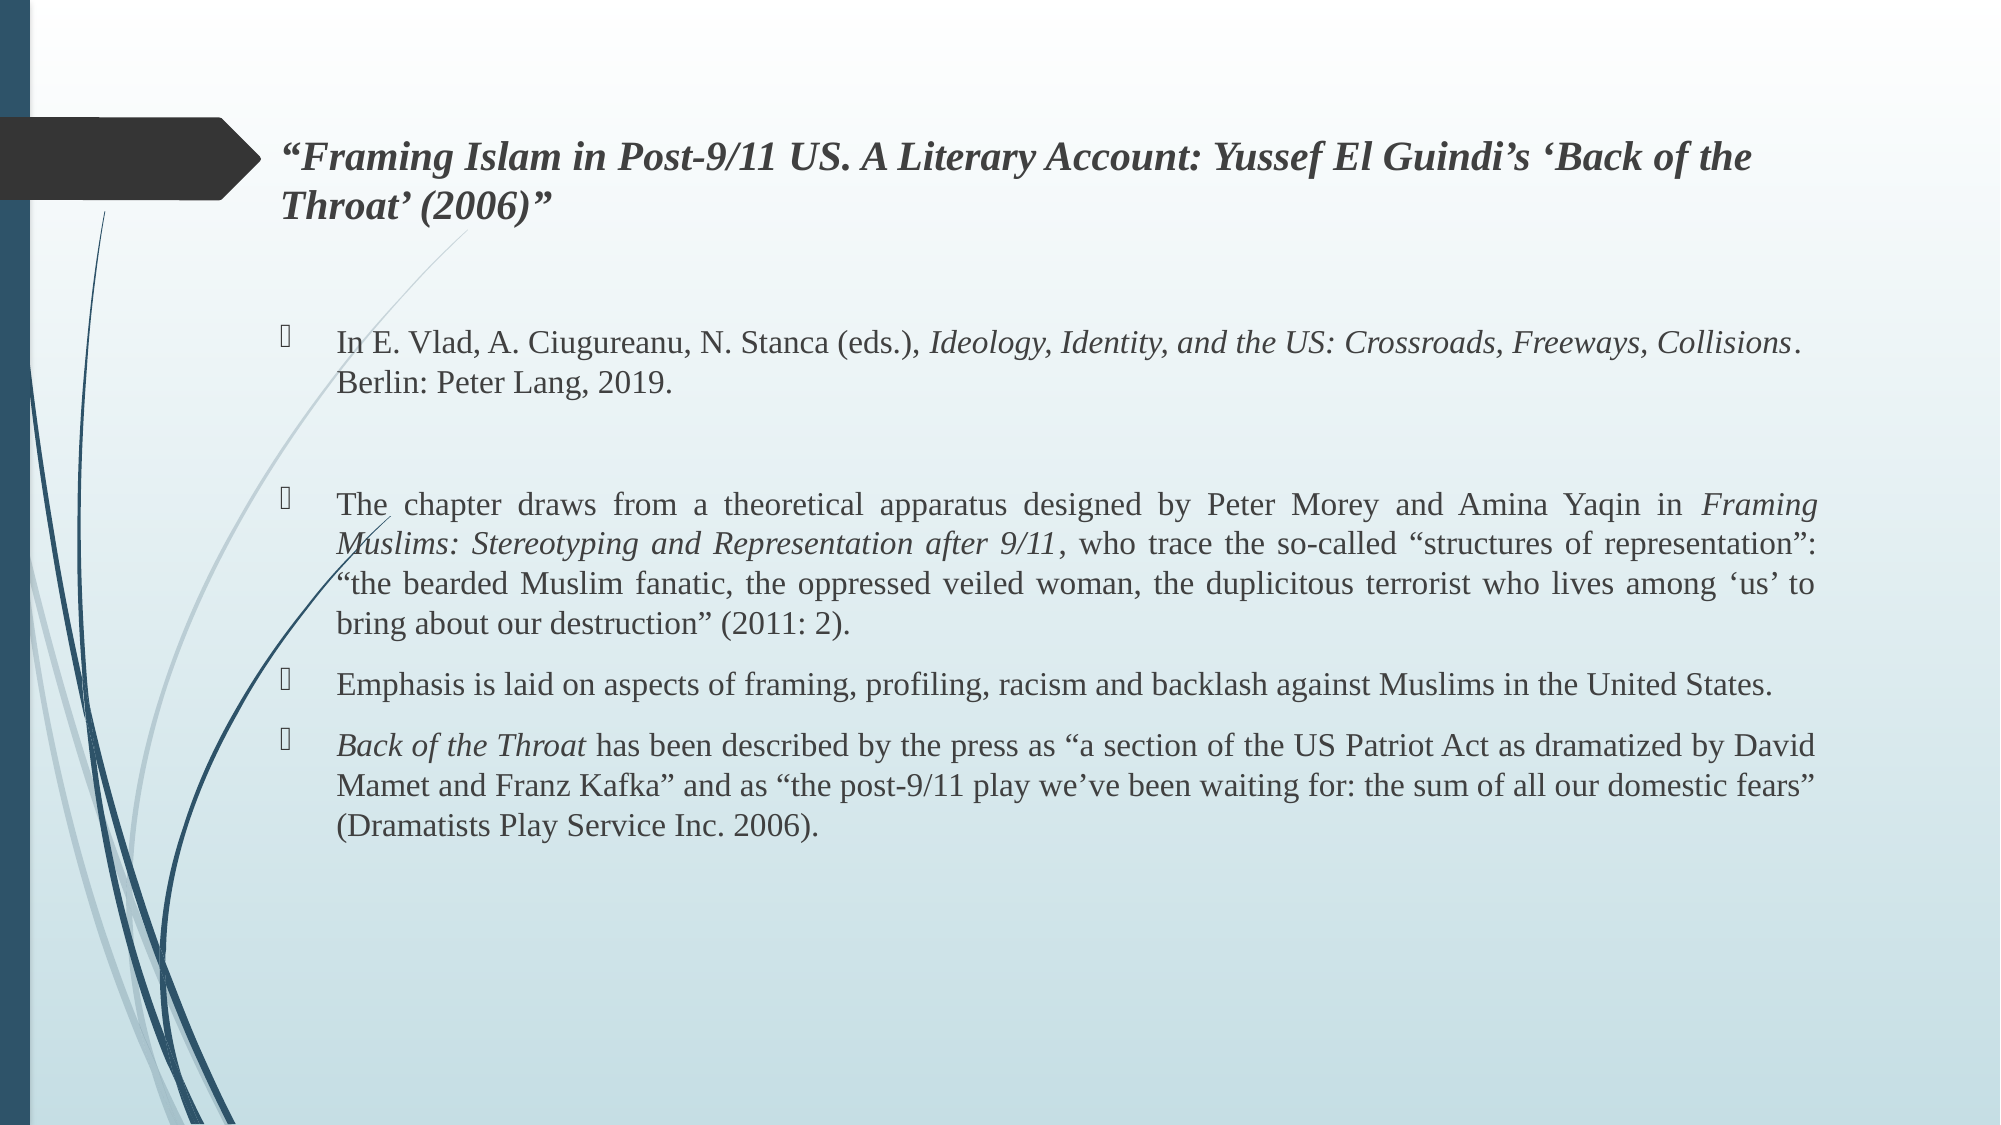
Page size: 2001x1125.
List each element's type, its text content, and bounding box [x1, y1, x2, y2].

list “Framing Islam in Post-9/11 US. A Literary Account: Yussef El Guindi’s ‘Back of the Throat’ (2006)” In E. Vlad, A. Ciugureanu, N. Stanca (eds.), Ideology, Identity, and the US: Crossroads, Freeways, Collisions. Berlin: Peter Lang, 2019. The chapter draws from a theoretical apparatus designed by Peter Morey and Amina Yaqin in Framing Muslims: Stereotyping and Representation after 9/11, who trace the so-called “structures of representation”: “the bearded Muslim fanatic, the oppressed veiled woman, the duplicitous terrorist who lives among ‘us’ to bring about our destruction” (2011: 2). Emphasis is laid on aspects of framing, profiling, racism and backlash against Muslims in the United States. Back of the Throat has been described by the press as “a section of the US Patriot Act as dramatized by David Mamet and Franz Kafka” and as “the post-9/11 play we’ve been waiting for: the sum of all our domestic fears” (Dramatists Play Service Inc. 2006). [265, 120, 1834, 976]
